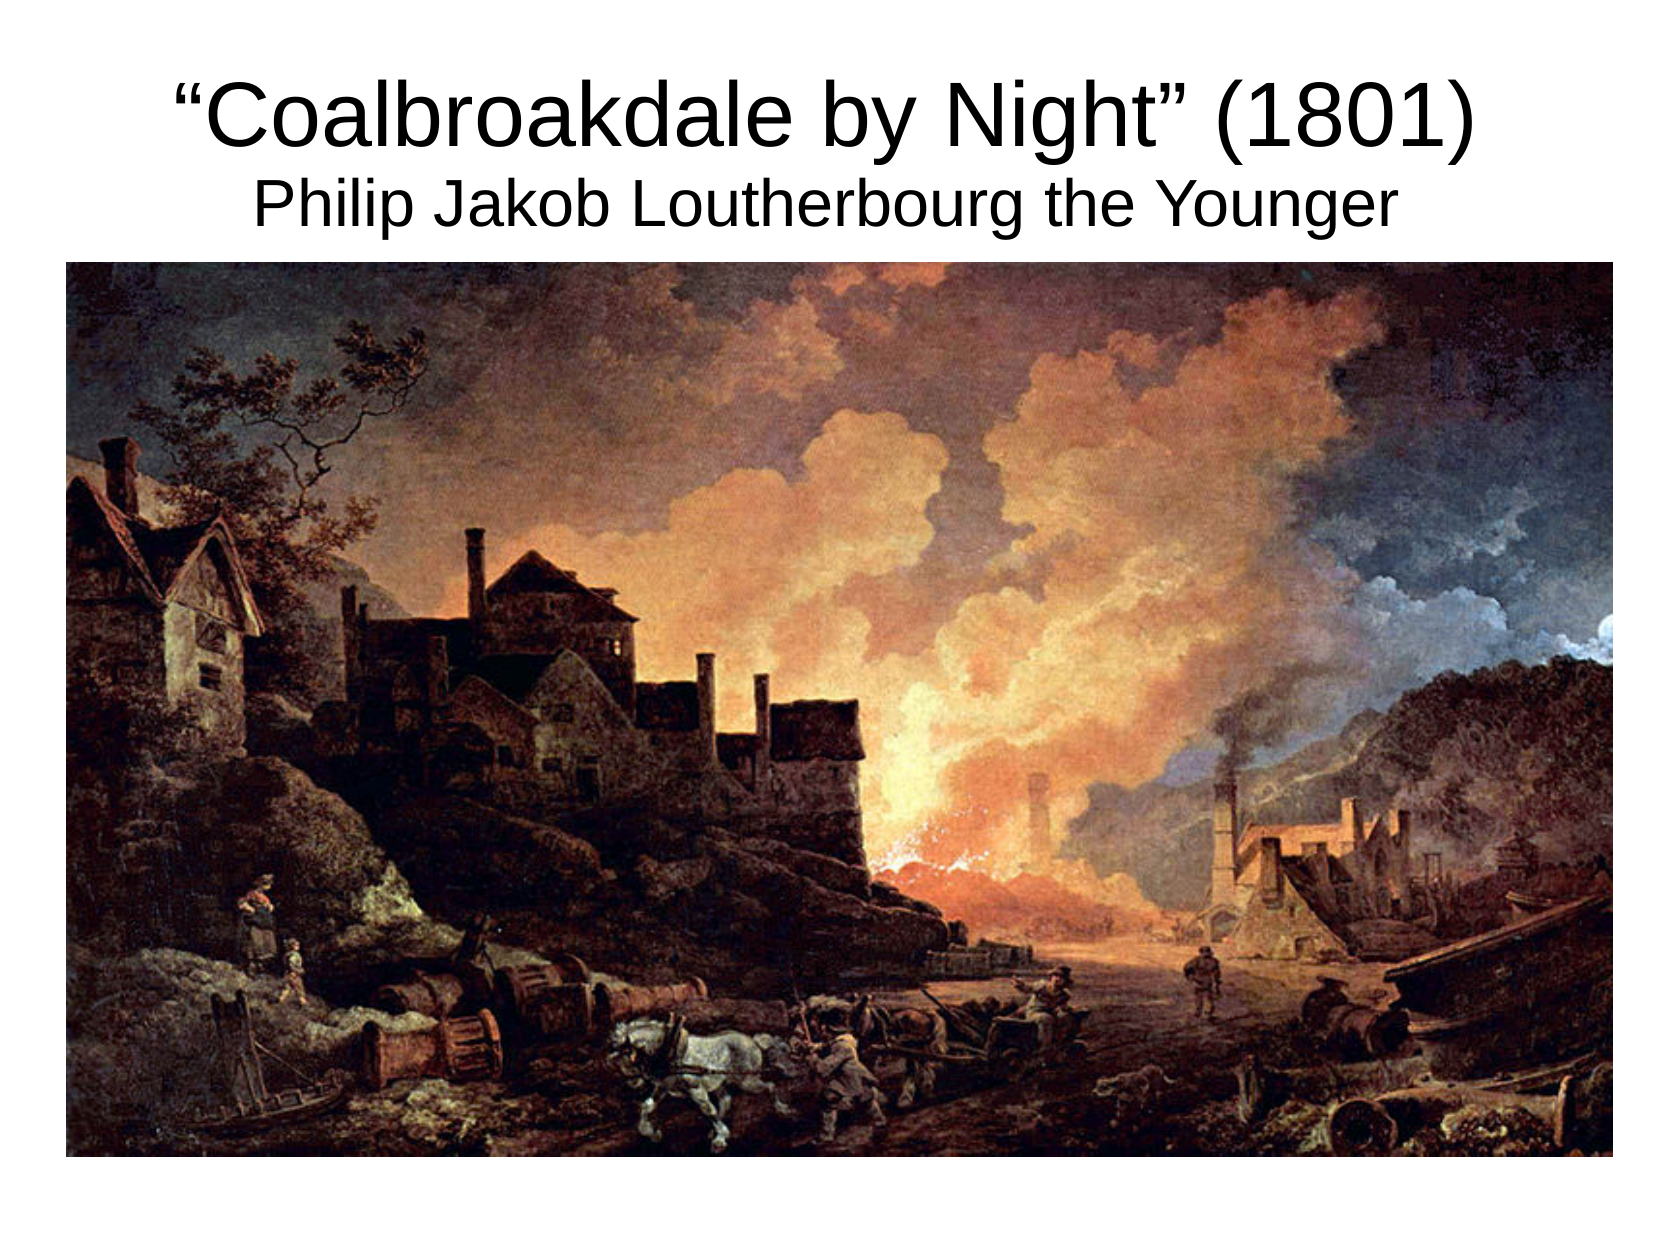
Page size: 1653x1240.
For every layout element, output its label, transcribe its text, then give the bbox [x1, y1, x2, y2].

picture [65, 262, 1613, 1157]
title “Coalbroakdale by Night” (1801) Philip Jakob Loutherbourg the Younger [82, 56, 1572, 250]
